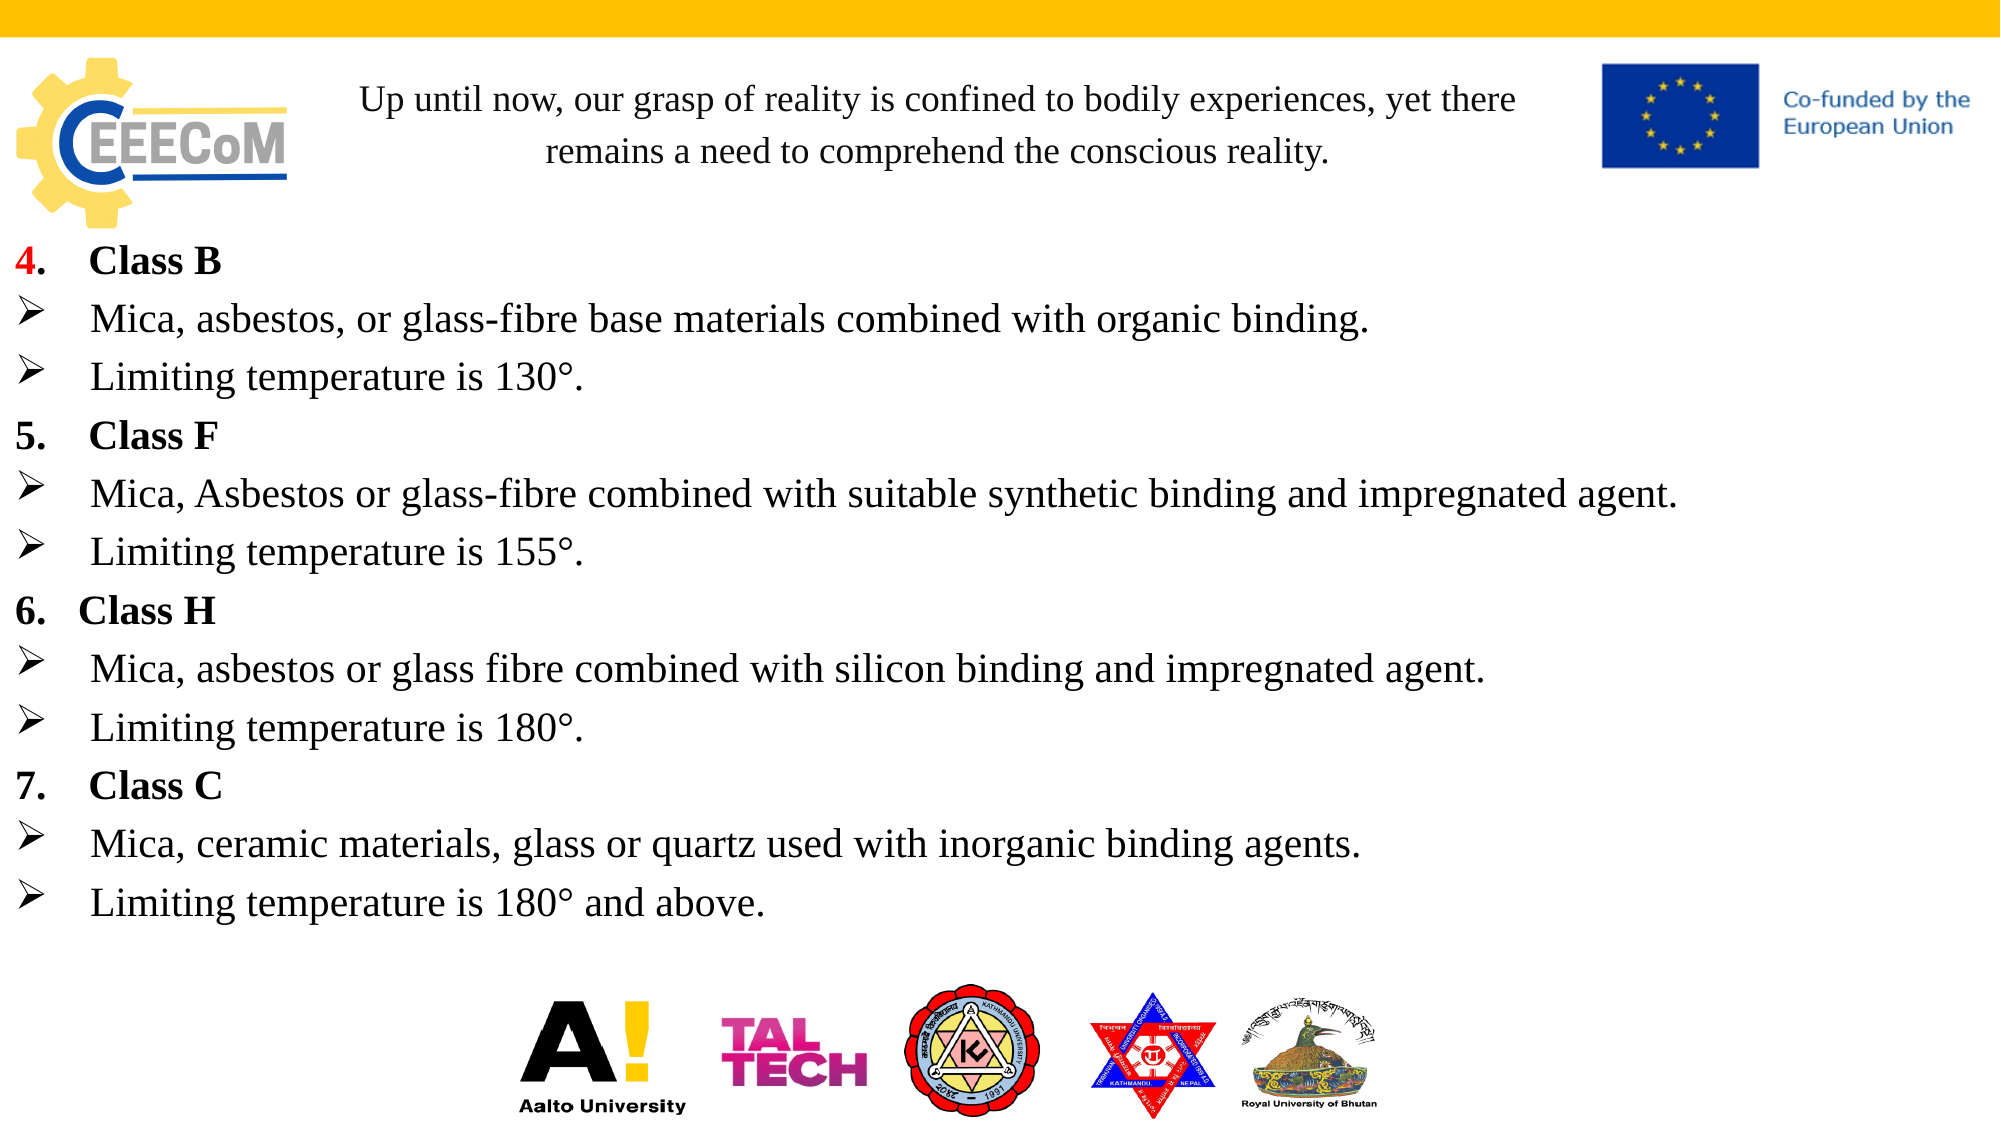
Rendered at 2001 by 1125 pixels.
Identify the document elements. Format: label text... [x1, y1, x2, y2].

title Up until now, our grasp of reality is confined to bodily experiences, yet there remains a need to comprehend the conscious reality. [312, 37, 1565, 201]
picture [512, 984, 1382, 1125]
picture [1595, 46, 2000, 181]
list 4. Class B Mica, asbestos, or glass-fibre base materials combined with organic binding. Limiting temperature is 130°. 5. Class F Mica, Asbestos or glass-fibre combined with suitable synthetic binding and impregnated agent. Limiting temperature is 155°. 6. Class H Mica, asbestos or glass fibre combined with silicon binding and impregnated agent. Limiting temperature is 180°. 7. Class C Mica, ceramic materials, glass or quartz used with inorganic binding agents. Limiting temperature is 180° and above. [0, 224, 2000, 975]
picture [11, 50, 299, 224]
